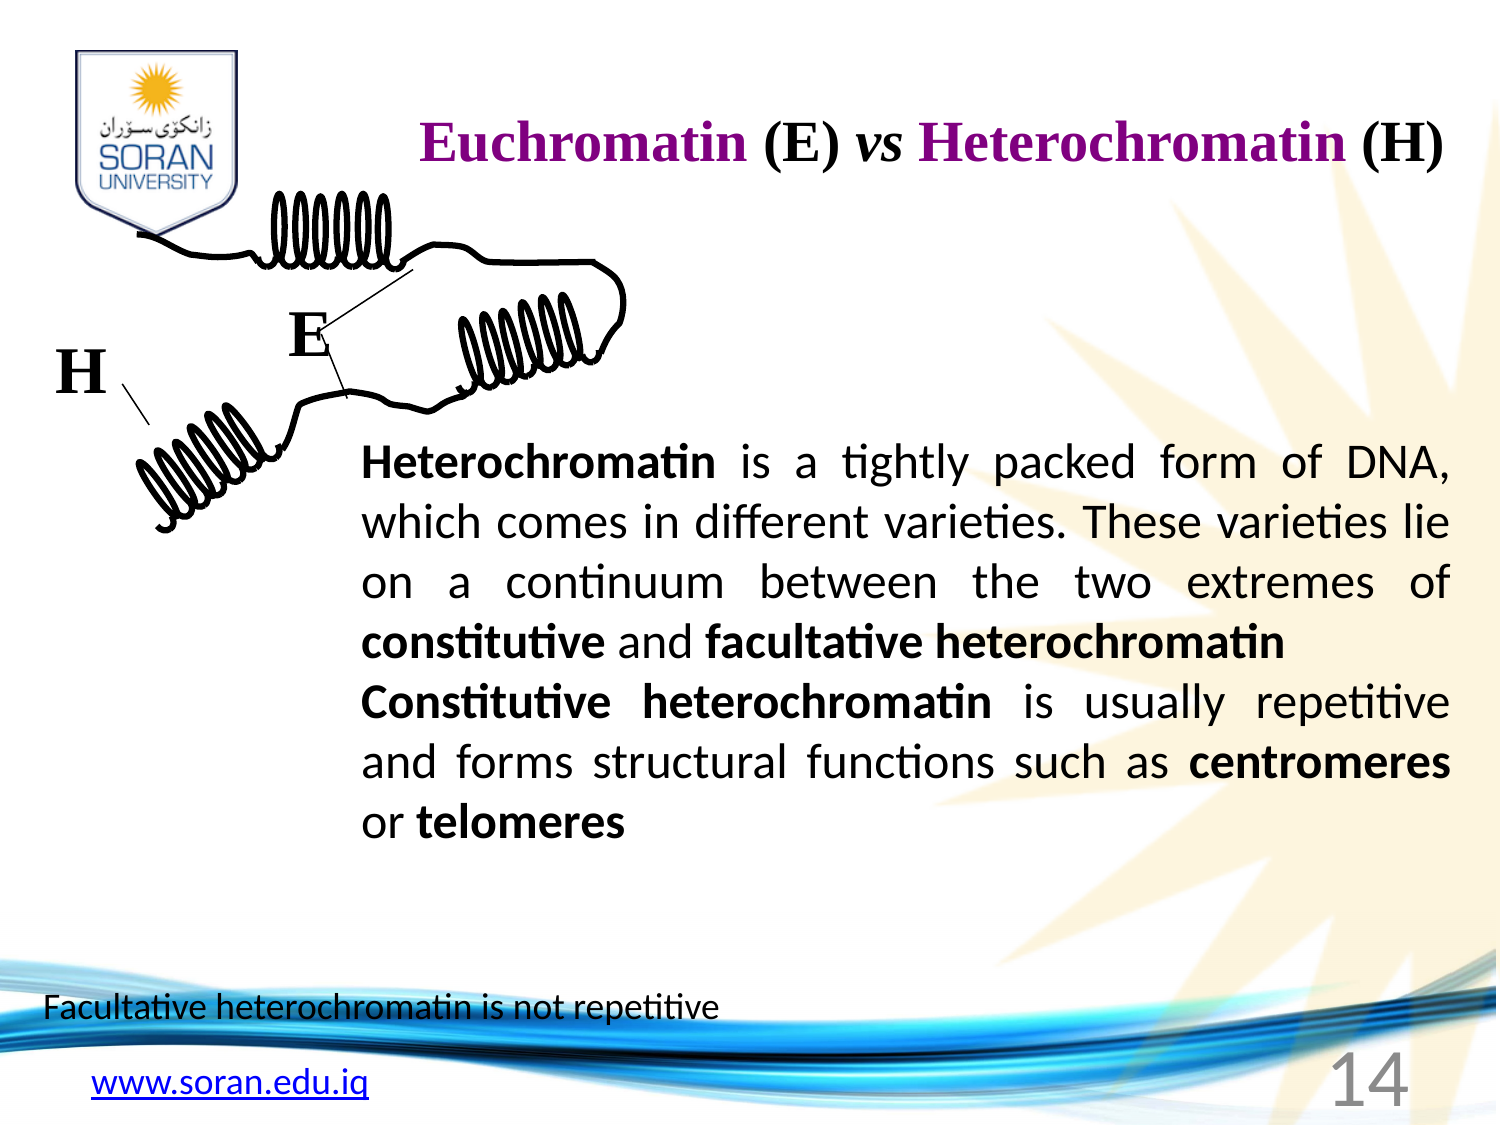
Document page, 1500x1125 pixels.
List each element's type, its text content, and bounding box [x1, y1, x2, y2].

slide_number 14 [1074, 1042, 1425, 1103]
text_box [136, 234, 626, 450]
picture [75, 50, 238, 238]
text_box Facultative heterochromatin is not repetitive [28, 974, 1416, 1035]
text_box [131, 452, 278, 504]
picture [0, 99, 1500, 1125]
text_box Euchromatin (E) vs Heterochromatin (H) [404, 95, 1461, 181]
text_box Heterochromatin is a tightly packed form of DNA, which comes in different varieties. These varieties lie on a continuum between the two extremes of constitutive and facultative heterochromatin Constitutive heterochromatin is usually repetitive and forms structural functions such as centromeres or telomeres [346, 421, 1466, 856]
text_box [46, 269, 414, 426]
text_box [257, 193, 405, 232]
